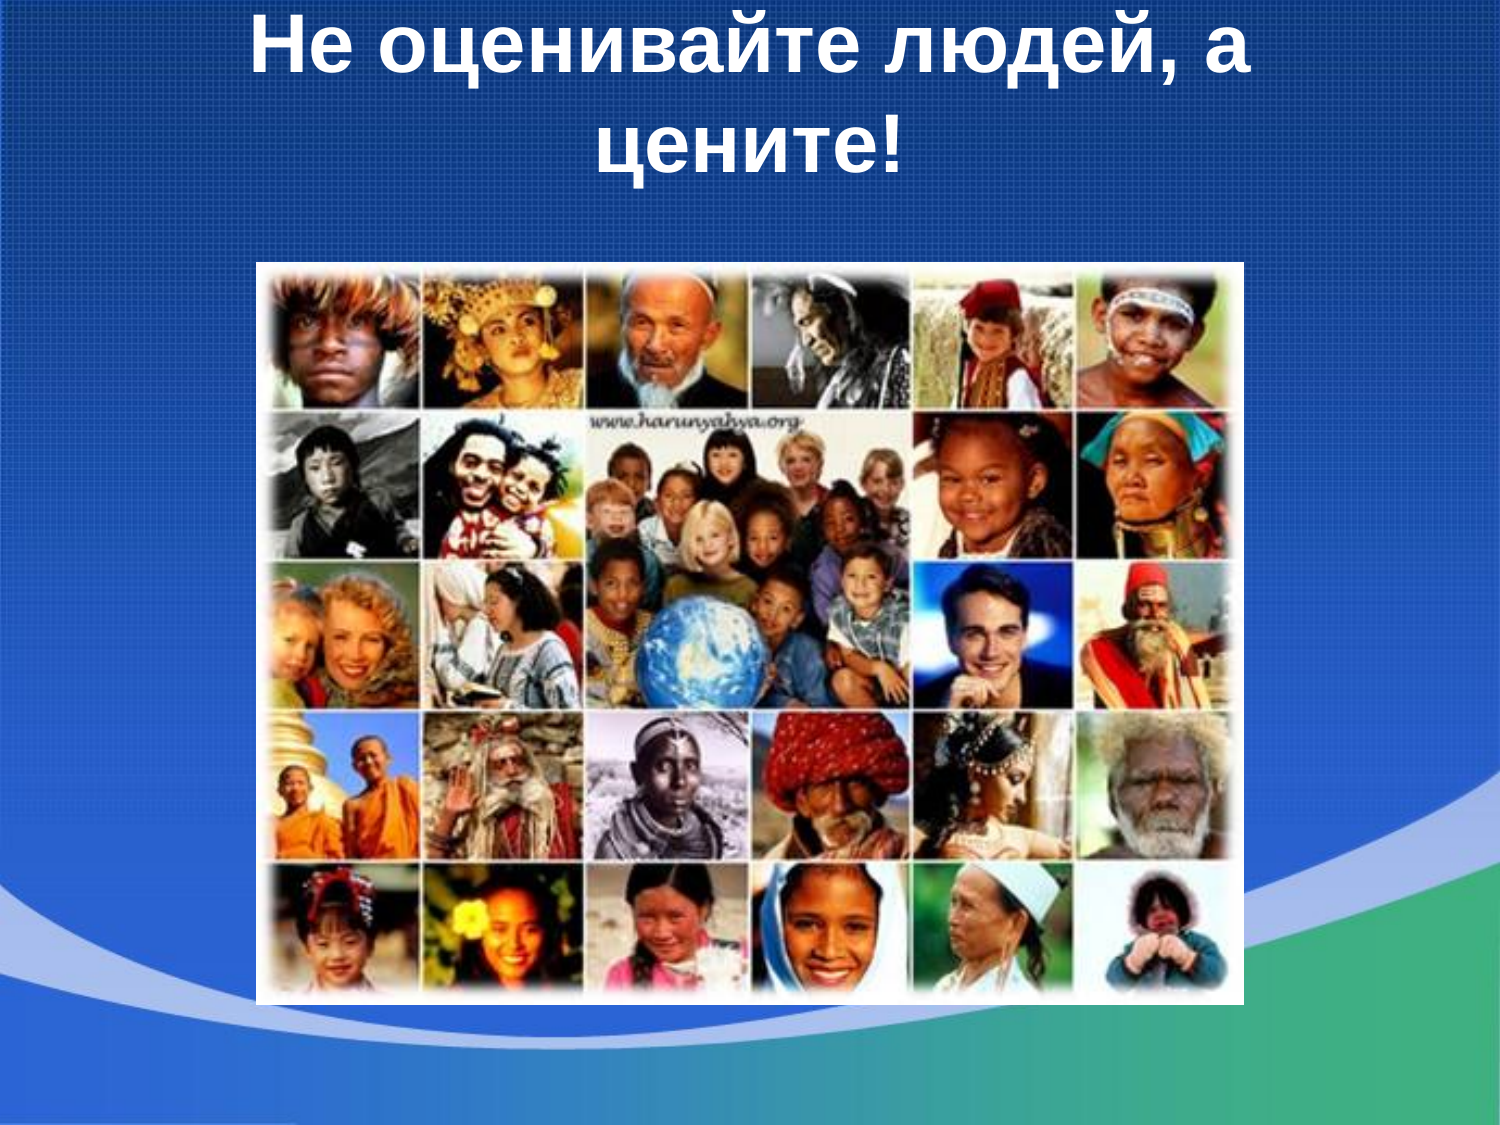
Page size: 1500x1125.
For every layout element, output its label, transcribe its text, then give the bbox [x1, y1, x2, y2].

title Не оценивайте людей, а цените! [75, 45, 1425, 233]
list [255, 262, 1244, 1006]
picture [0, 0, 1500, 1125]
